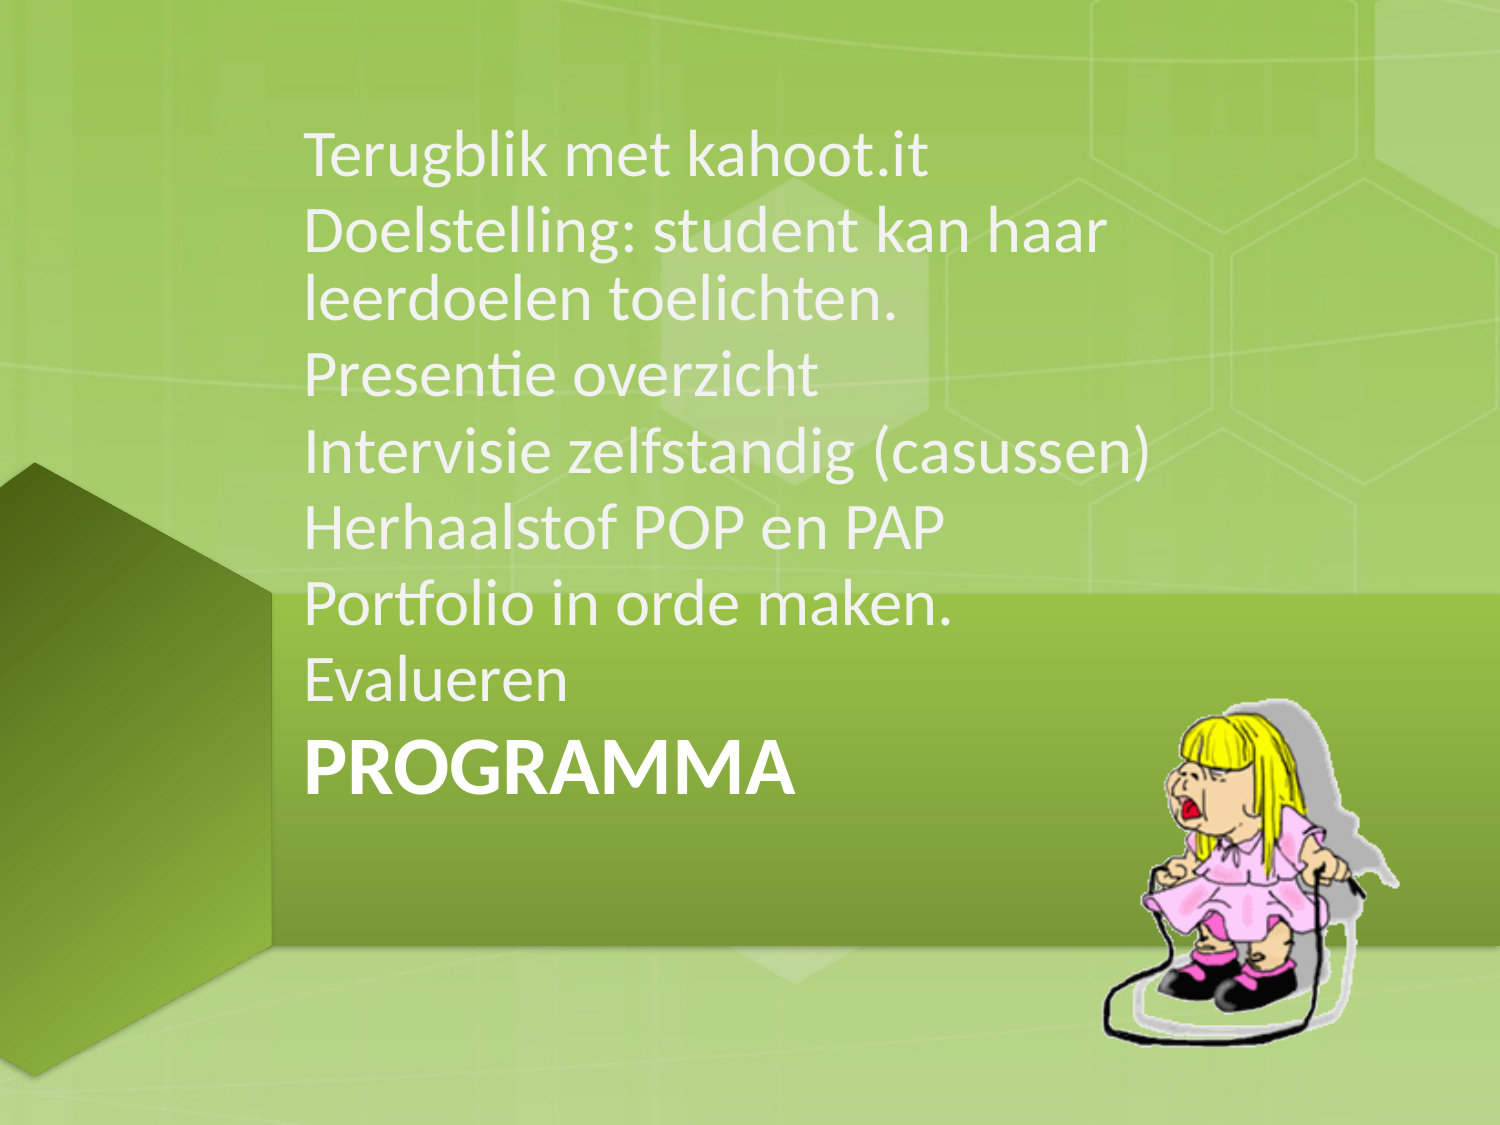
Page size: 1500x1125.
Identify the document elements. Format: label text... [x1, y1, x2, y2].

list Terugblik met kahoot.it Doelstelling: student kan haar leerdoelen toelichten. Presentie overzicht Intervisie zelfstandig (casussen) Herhaalstof POP en PAP Portfolio in orde maken. Evalueren [288, 77, 1410, 723]
picture [0, 595, 1500, 1125]
title Programma [288, 723, 1072, 947]
picture [0, 0, 1500, 594]
